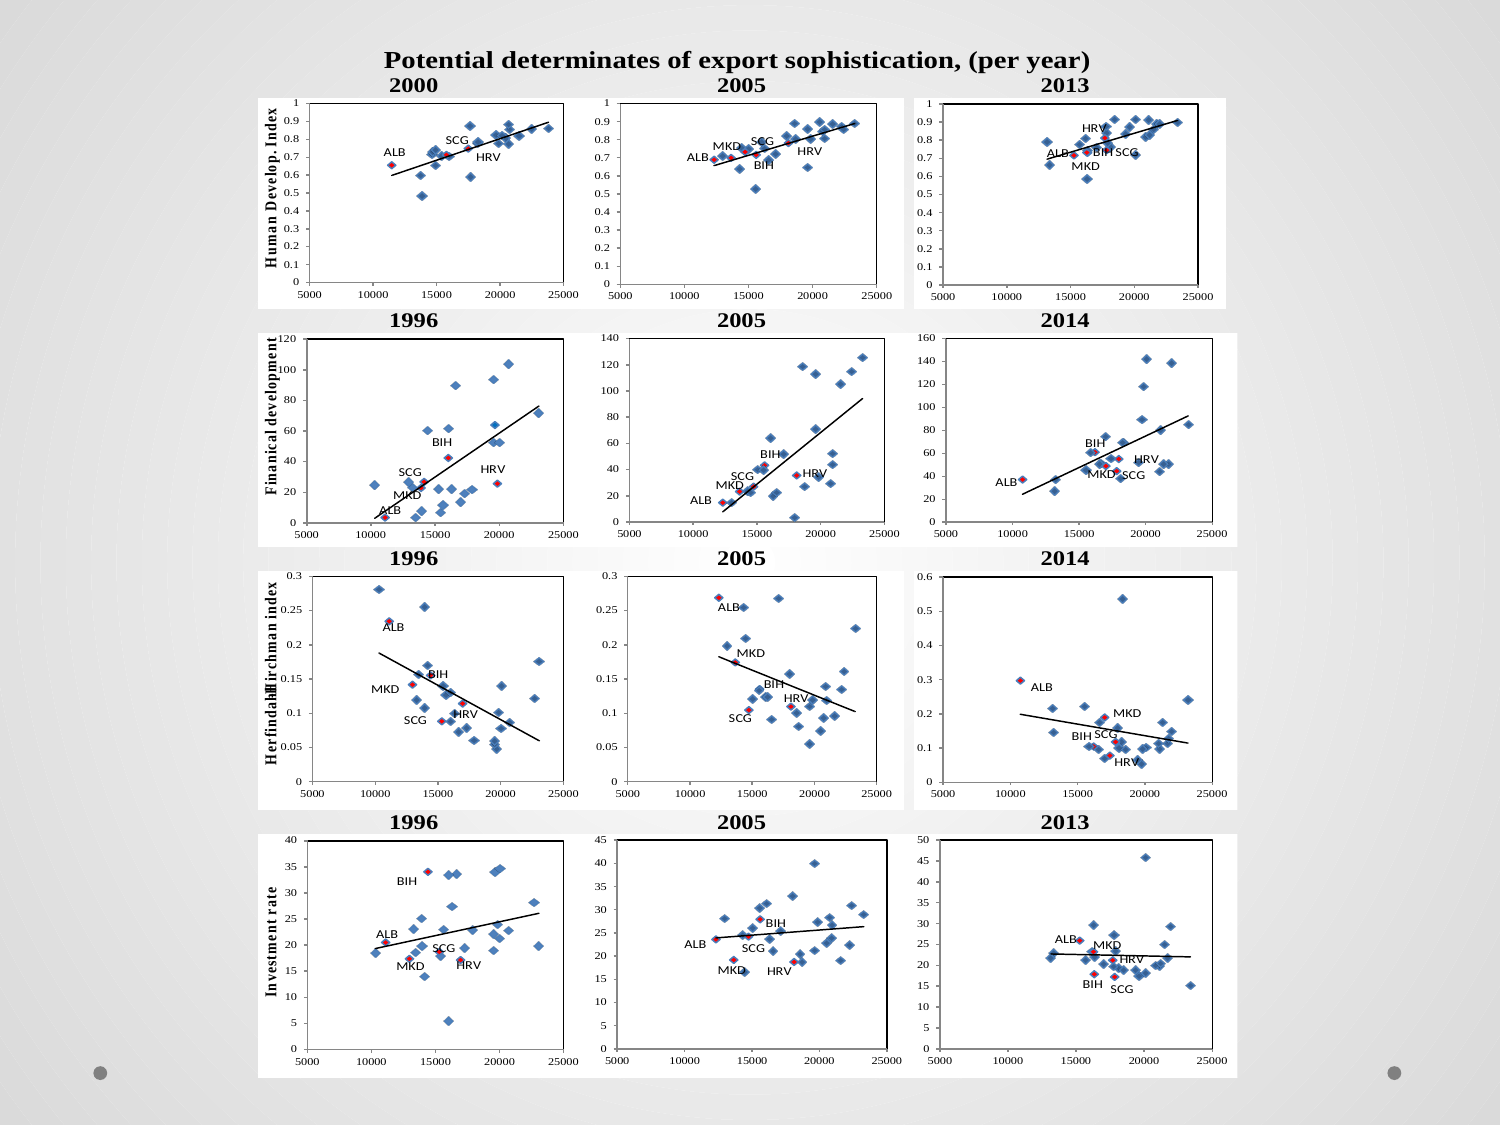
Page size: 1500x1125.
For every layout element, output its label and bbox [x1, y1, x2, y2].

picture [245, 24, 1238, 1101]
